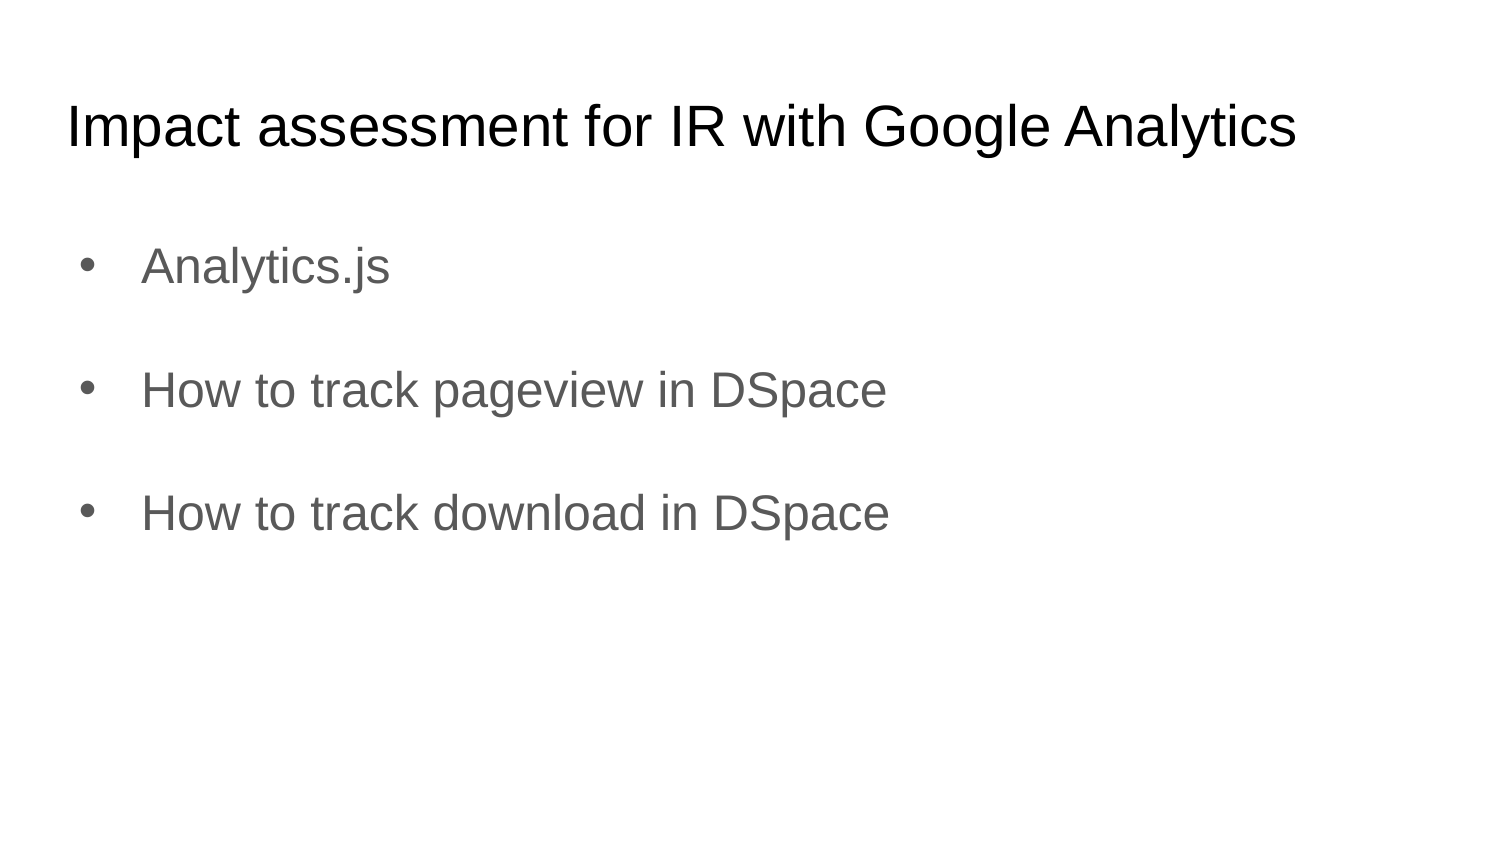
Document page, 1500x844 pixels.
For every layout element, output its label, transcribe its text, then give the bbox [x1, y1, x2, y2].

list Analytics.js How to track pageview in DSpace How to track download in DSpace [51, 189, 1449, 750]
title Impact assessment for IR with Google Analytics [51, 72, 1449, 167]
